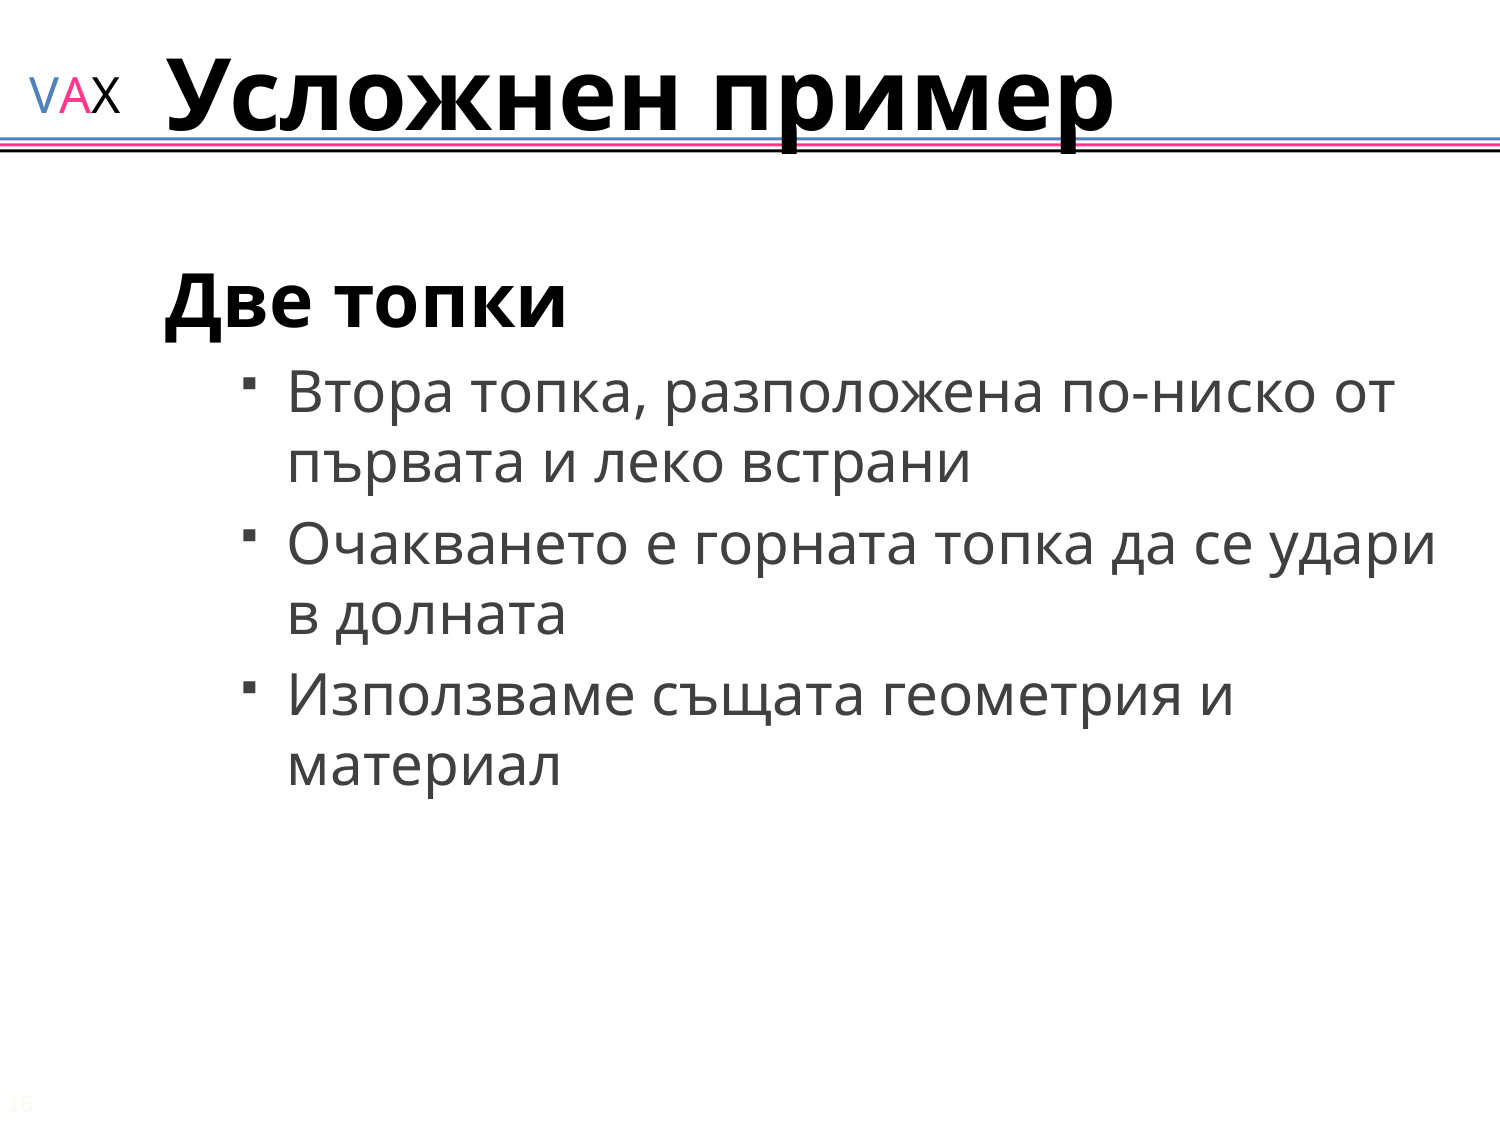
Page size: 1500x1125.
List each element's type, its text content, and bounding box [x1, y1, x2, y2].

list Две топки Втора топка, разположена по-ниско от първата и леко встрани Очакването е горната топка да се удари в долната Използваме същата геометрия и материал [150, 200, 1488, 1113]
title Усложнен пример [0, 37, 1500, 144]
